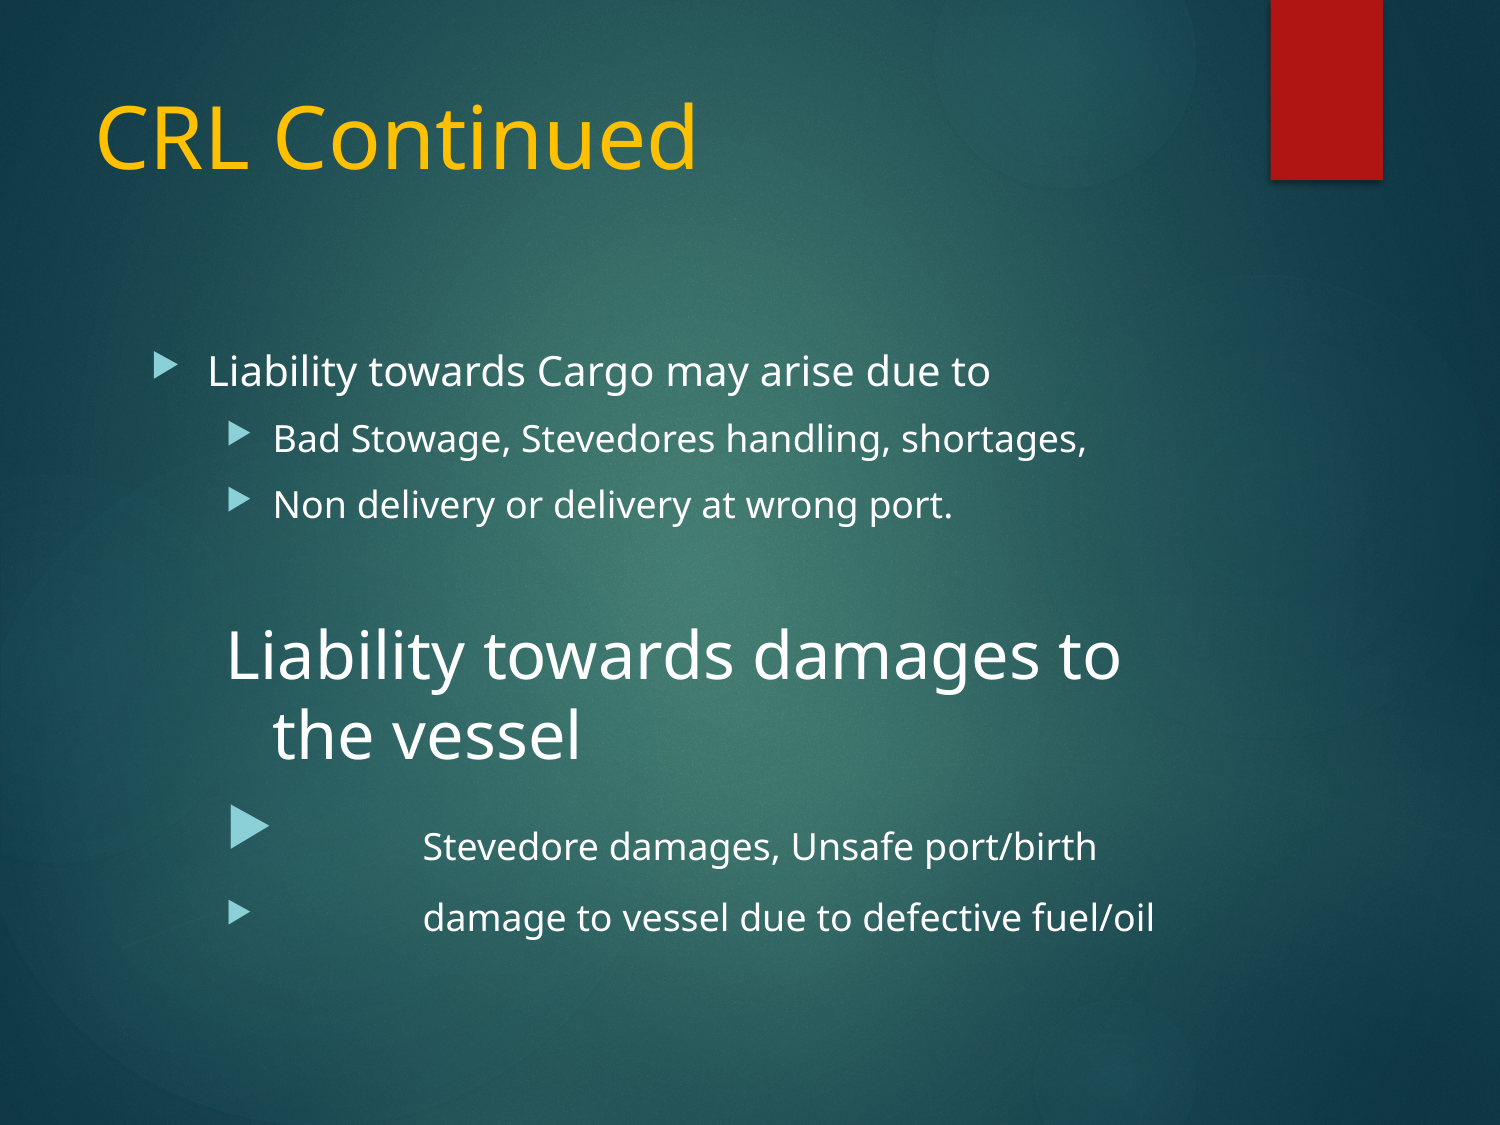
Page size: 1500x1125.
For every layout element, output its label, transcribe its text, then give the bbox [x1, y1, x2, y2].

list Liability towards Cargo may arise due to Bad Stowage, Stevedores handling, shortages, Non delivery or delivery at wrong port. Liability towards damages to the vessel Stevedore damages, Unsafe port/birth damage to vessel due to defective fuel/oil [135, 336, 1237, 1025]
title CRL Continued [79, 74, 1237, 304]
